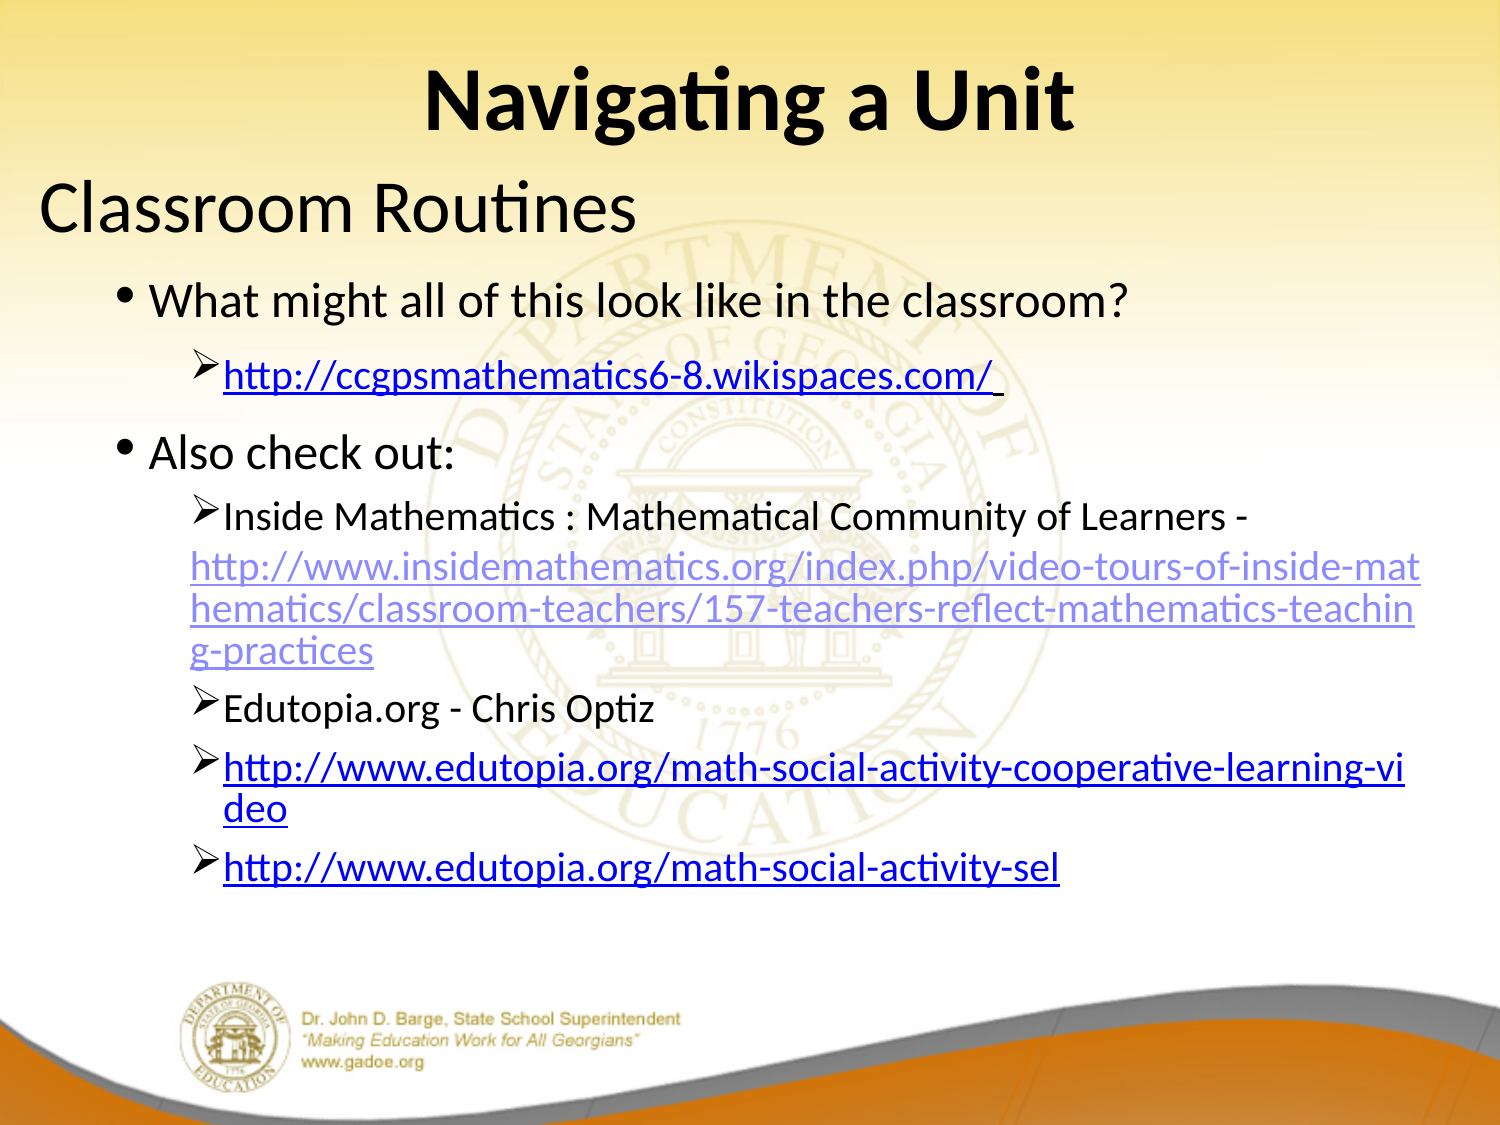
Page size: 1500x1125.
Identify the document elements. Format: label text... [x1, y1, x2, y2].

picture [0, 0, 1500, 1125]
subtitle Classroom Routines What might all of this look like in the classroom? http://ccgpsmathematics6-8.wikispaces.com/ Also check out: Inside Mathematics : Mathematical Community of Learners - http://www.insidemathematics.org/index.php/video-tours-of-inside-mathematics/classroom-teachers/157-teachers-reflect-mathematics-teaching-practices Edutopia.org - Chris Optiz http://www.edutopia.org/math-social-activity-cooperative-learning-video http://www.edutopia.org/math-social-activity-sel [24, 149, 1438, 988]
title Navigating a Unit [112, 49, 1388, 138]
